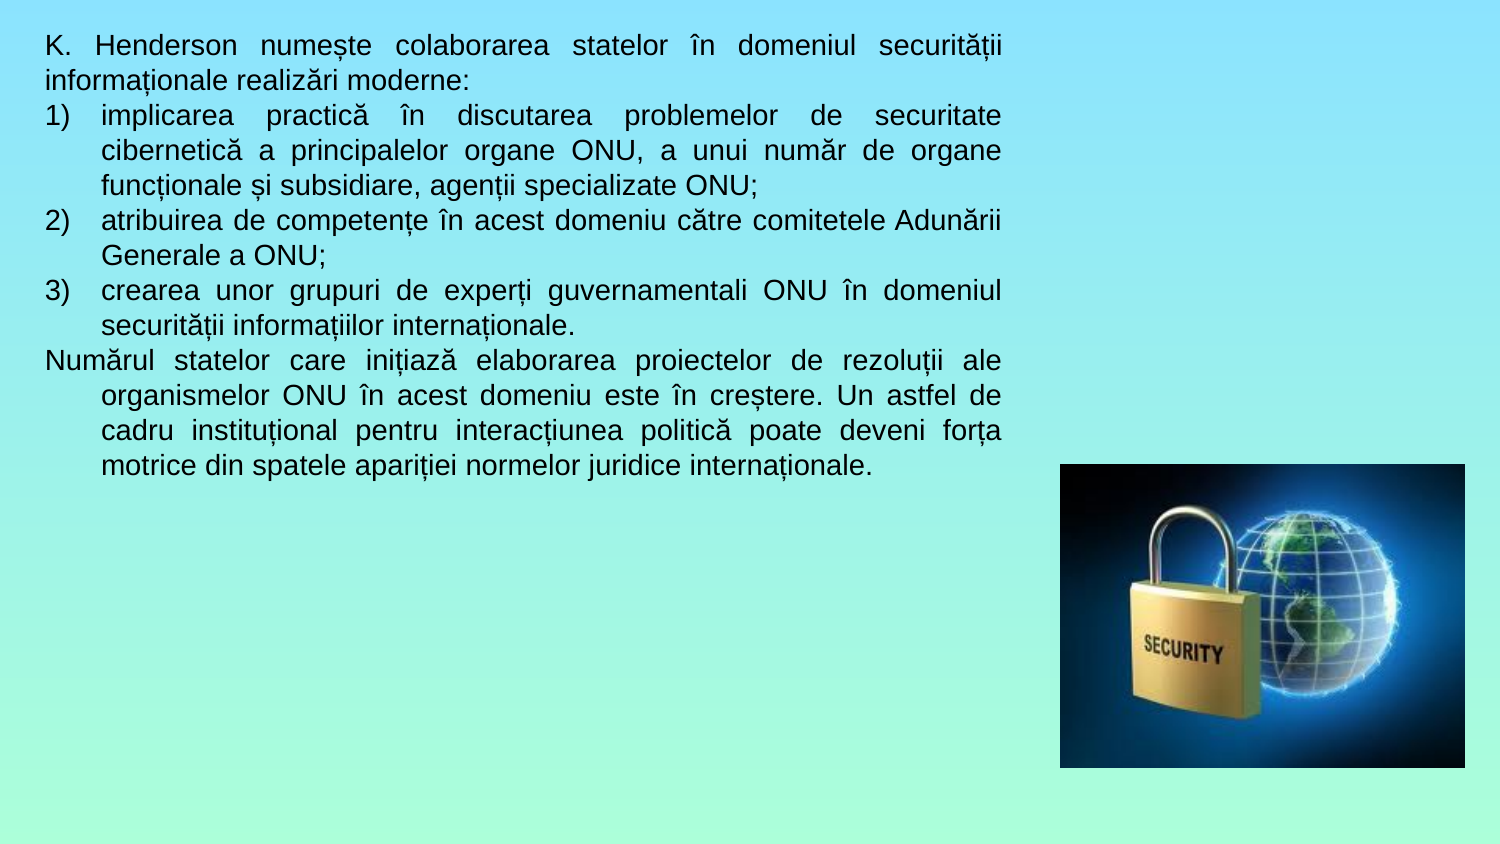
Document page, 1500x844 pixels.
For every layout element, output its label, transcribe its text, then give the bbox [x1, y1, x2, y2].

text_box K. Henderson numește colaborarea statelor în domeniul securității informaționale realizări moderne: implicarea practică în discutarea problemelor de securitate cibernetică a principalelor organe ONU, a unui număr de organe funcționale și subsidiare, agenții specializate ONU; atribuirea de competențe în acest domeniu către comitetele Adunării Generale a ONU; crearea unor grupuri de experți guvernamentali ONU în domeniul securității informațiilor internaționale. Numărul statelor care inițiază elaborarea proiectelor de rezoluții ale organismelor ONU în acest domeniu este în creștere. Un astfel de cadru instituțional pentru interacțiunea politică poate deveni forța motrice din spatele apariției normelor juridice internaționale. [30, 19, 1018, 489]
picture [1059, 464, 1466, 768]
